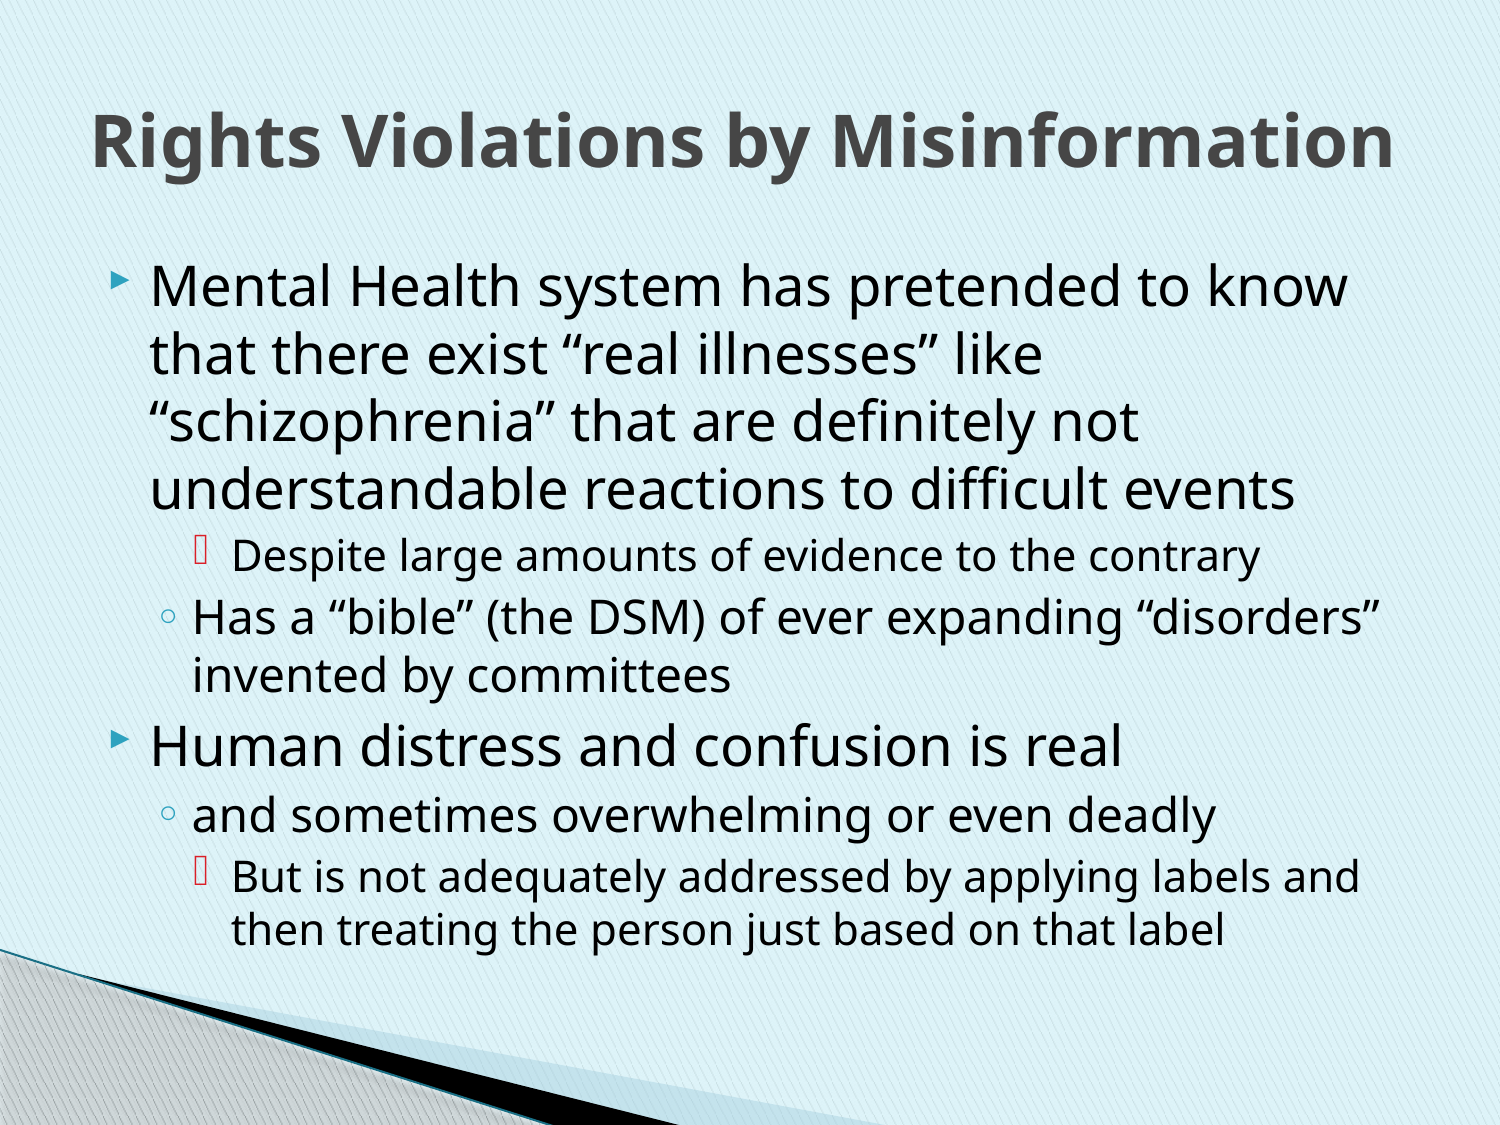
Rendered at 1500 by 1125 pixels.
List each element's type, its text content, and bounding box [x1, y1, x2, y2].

title Rights Violations by Misinformation [75, 45, 1425, 233]
list Mental Health system has pretended to know that there exist “real illnesses” like “schizophrenia” that are definitely not understandable reactions to difficult events Despite large amounts of evidence to the contrary Has a “bible” (the DSM) of ever expanding “disorders” invented by committees Human distress and confusion is real and sometimes overwhelming or even deadly But is not adequately addressed by applying labels and then treating the person just based on that label [75, 243, 1425, 986]
